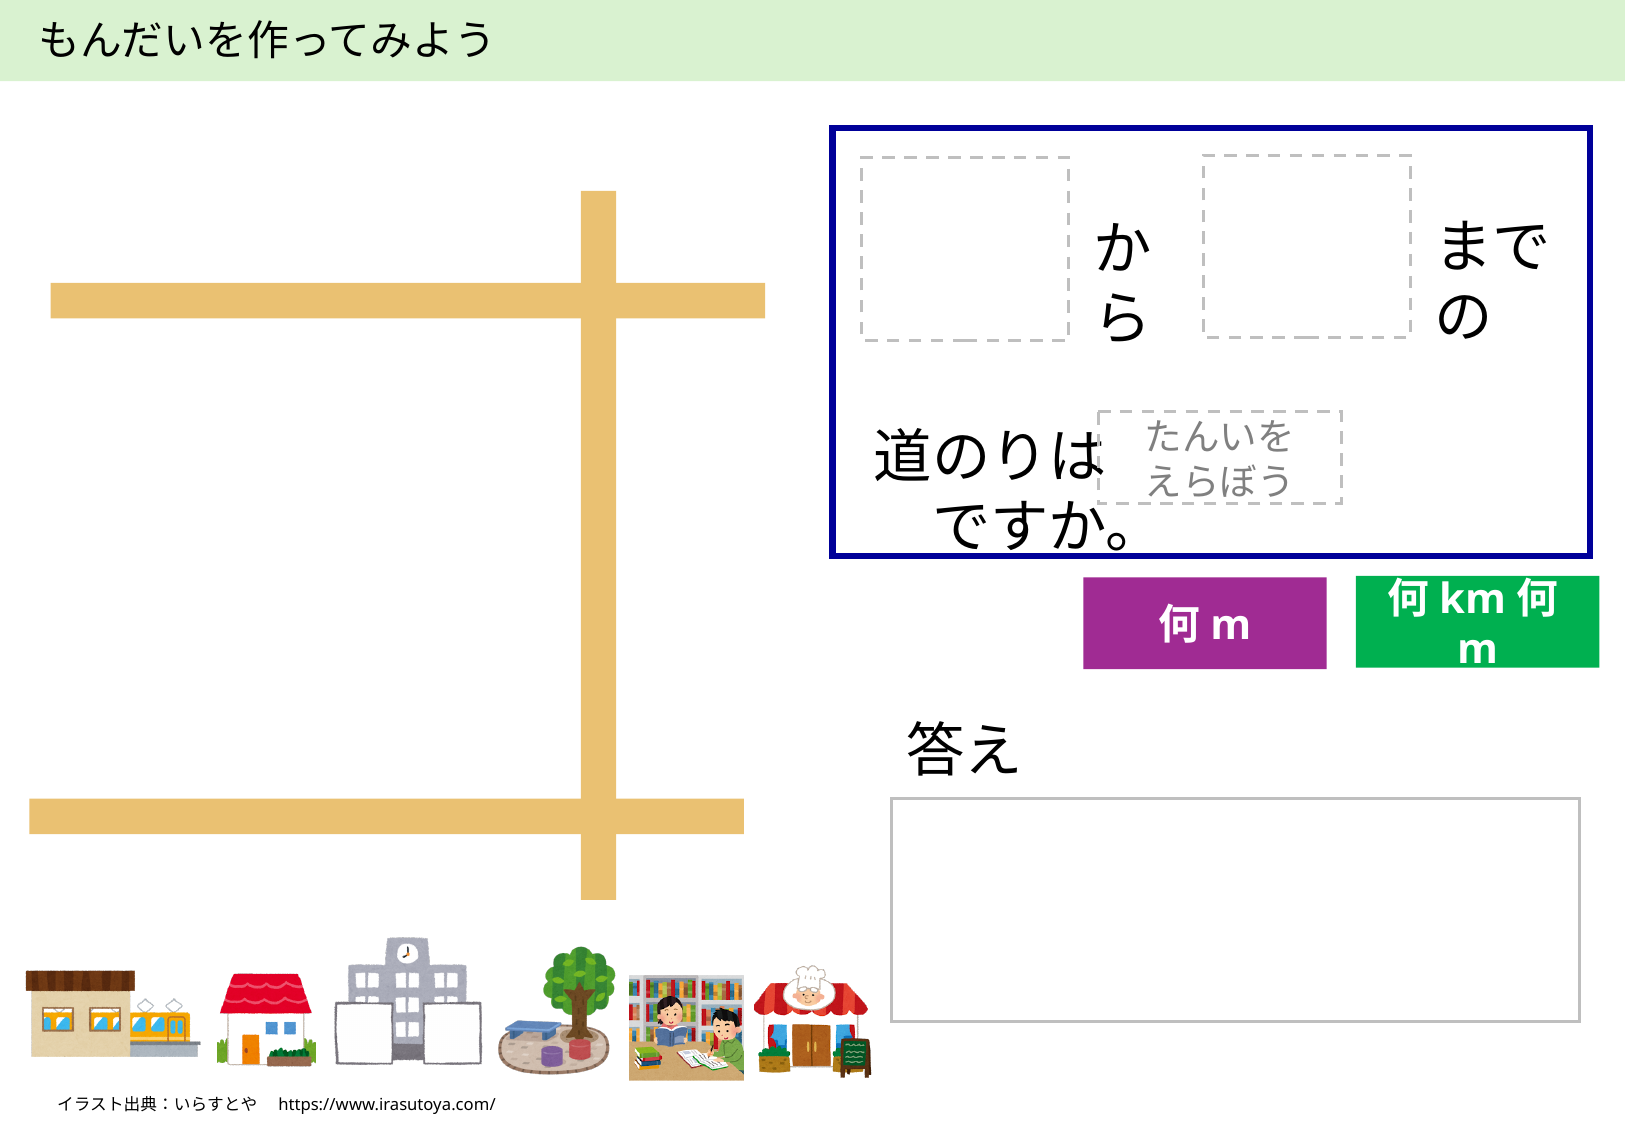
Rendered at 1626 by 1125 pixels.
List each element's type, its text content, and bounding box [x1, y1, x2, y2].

picture [327, 932, 623, 1080]
picture [217, 970, 317, 1069]
text_box イラスト出典：いらすとや https://www.irasutoya.com/​ [42, 1086, 516, 1121]
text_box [831, 127, 1598, 557]
text_box 何m [1082, 576, 1328, 671]
picture [629, 969, 744, 1084]
text_box 何km何m [1354, 574, 1601, 669]
text_box もんだいを作ってみよう [23, 6, 1152, 72]
text_box 答え [891, 705, 1042, 790]
text_box [618, 797, 745, 836]
picture [22, 951, 204, 1074]
text_box [890, 797, 1581, 1023]
picture [753, 962, 872, 1081]
text_box [49, 281, 579, 320]
text_box [579, 189, 618, 901]
text_box [0, 0, 1625, 83]
text_box [28, 797, 579, 836]
text_box [618, 281, 767, 320]
